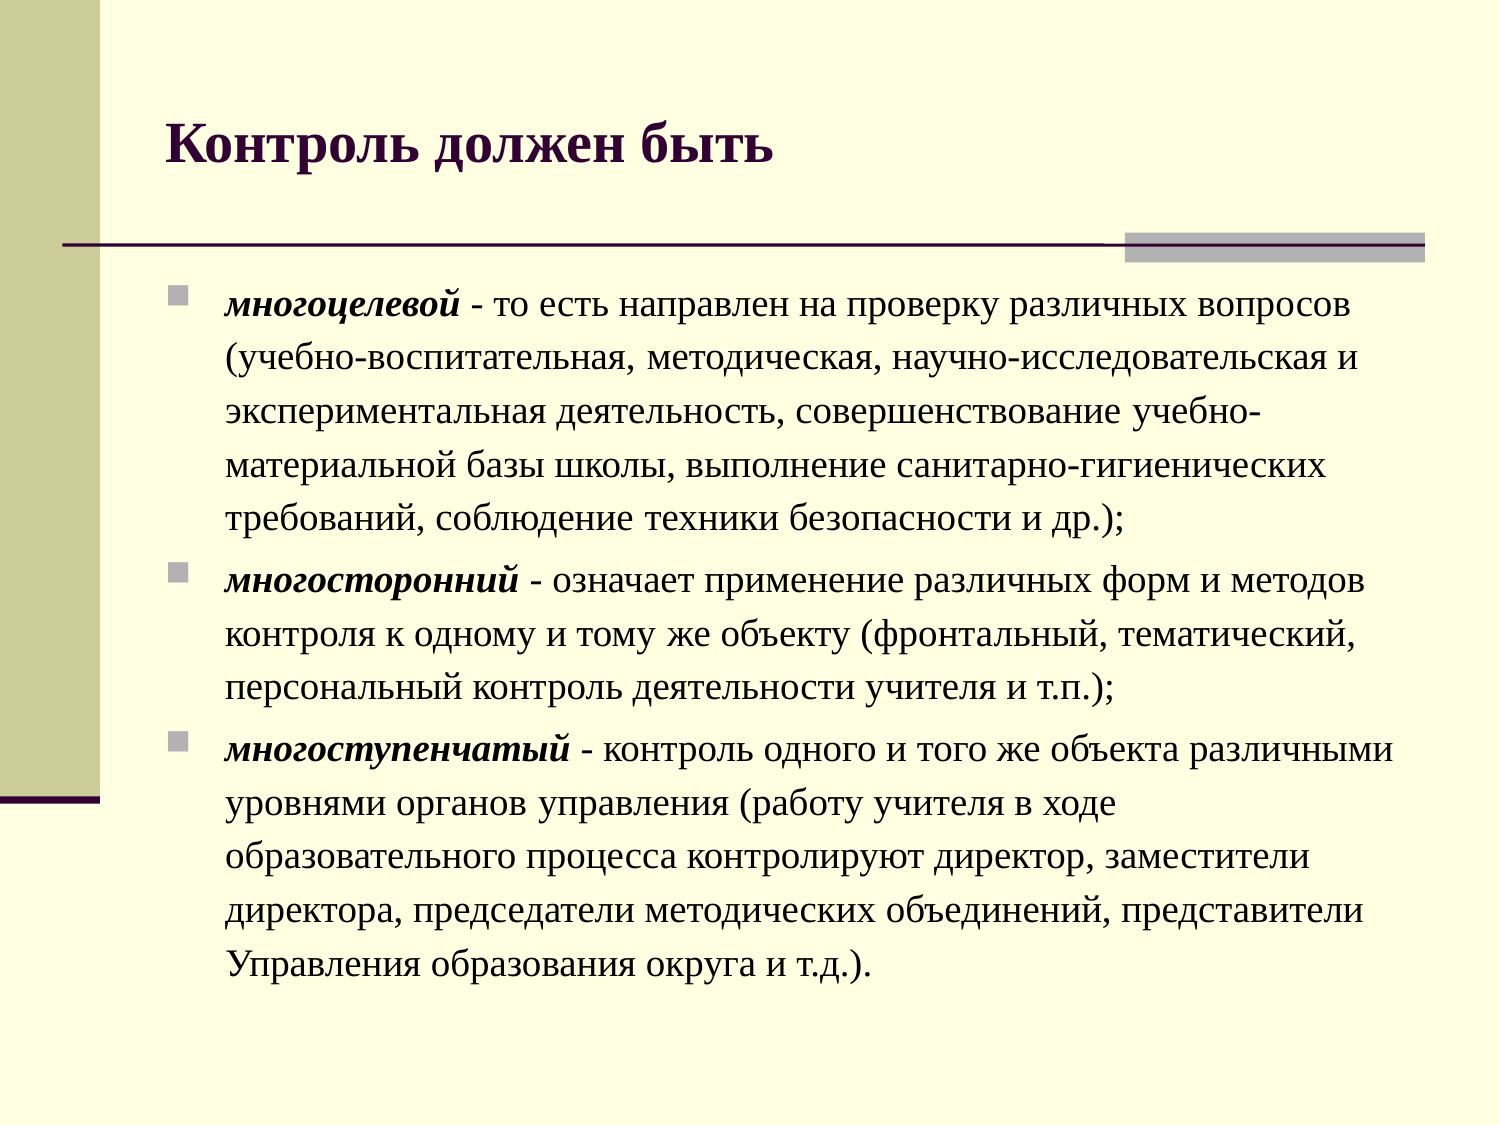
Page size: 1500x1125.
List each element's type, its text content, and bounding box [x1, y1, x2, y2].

title Контроль должен быть [150, 45, 1425, 234]
list многоцелевой - то есть направлен на проверку различных вопросов (учебно-воспитательная, методическая, научно-исследовательская и экспериментальная деятельность, совершенствование учебно-материальной базы школы, выполнение санитарно-гигиенических требований, соблюдение техники безопасности и др.); многосторонний - означает применение различных форм и методов контроля к одному и тому же объекту (фронтальный, тематический, персональный контроль деятельности учителя и т.п.); многоступенчатый - контроль одного и того же объекта различными уровнями органов управления (работу учителя в ходе образовательного процесса контролируют директор, заместители директора, председатели методических объединений, представители Управления образования округа и т.д.). [150, 262, 1425, 1006]
